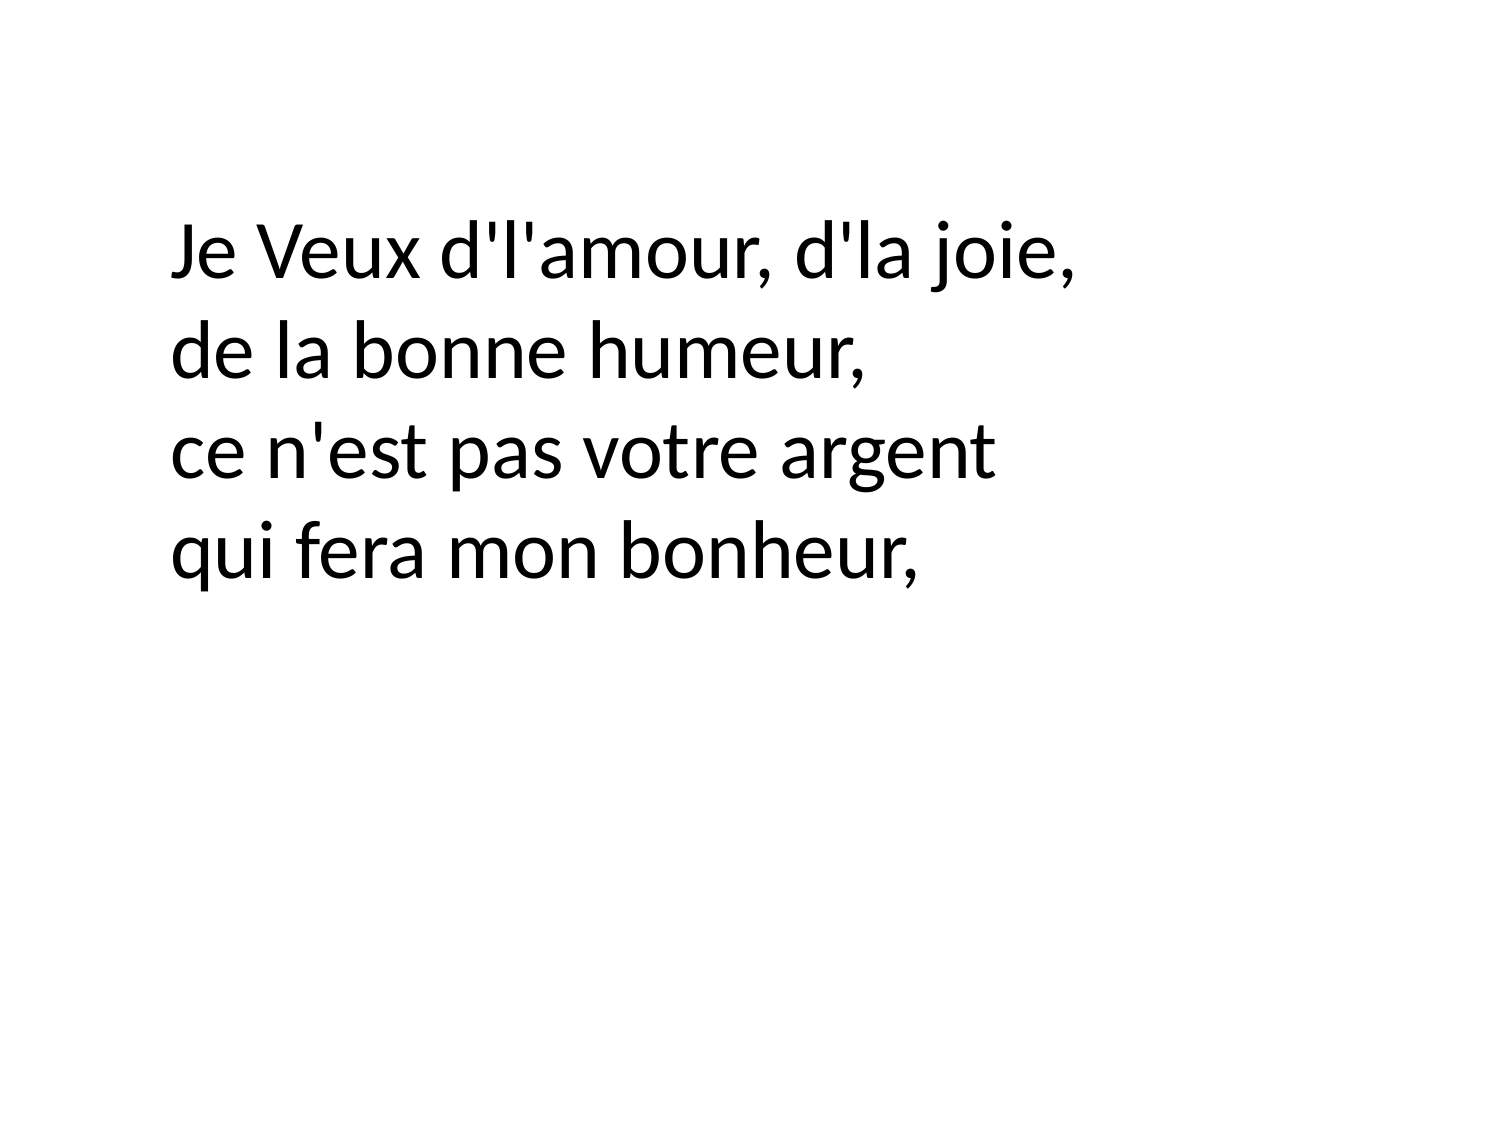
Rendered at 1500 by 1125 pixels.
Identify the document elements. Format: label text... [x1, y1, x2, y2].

text_box Je Veux d'l'amour, d'la joie, de la bonne humeur, ce n'est pas votre argent qui fera mon bonheur, [155, 187, 1095, 1002]
